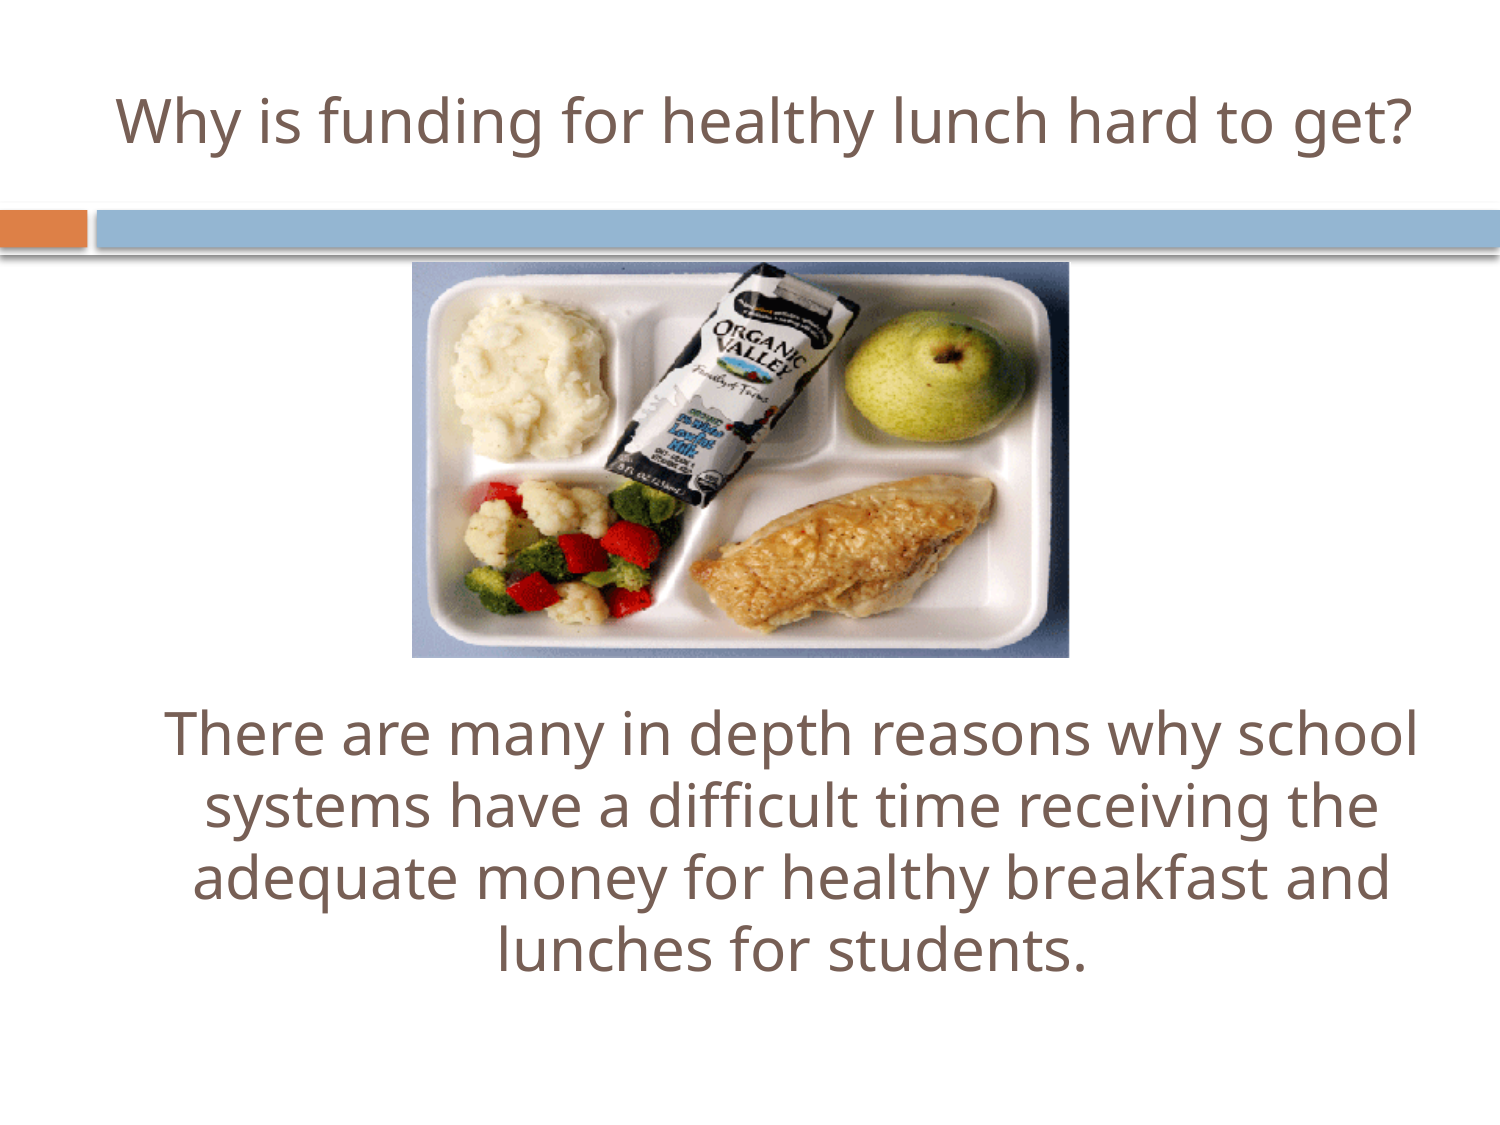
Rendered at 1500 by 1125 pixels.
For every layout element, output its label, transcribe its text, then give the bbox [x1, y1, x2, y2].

picture [412, 262, 1071, 659]
title Why is funding for healthy lunch hard to get? [100, 37, 1438, 200]
list There are many in depth reasons why school systems have a difficult time receiving the adequate money for healthy breakfast and lunches for students. [100, 262, 1438, 1000]
